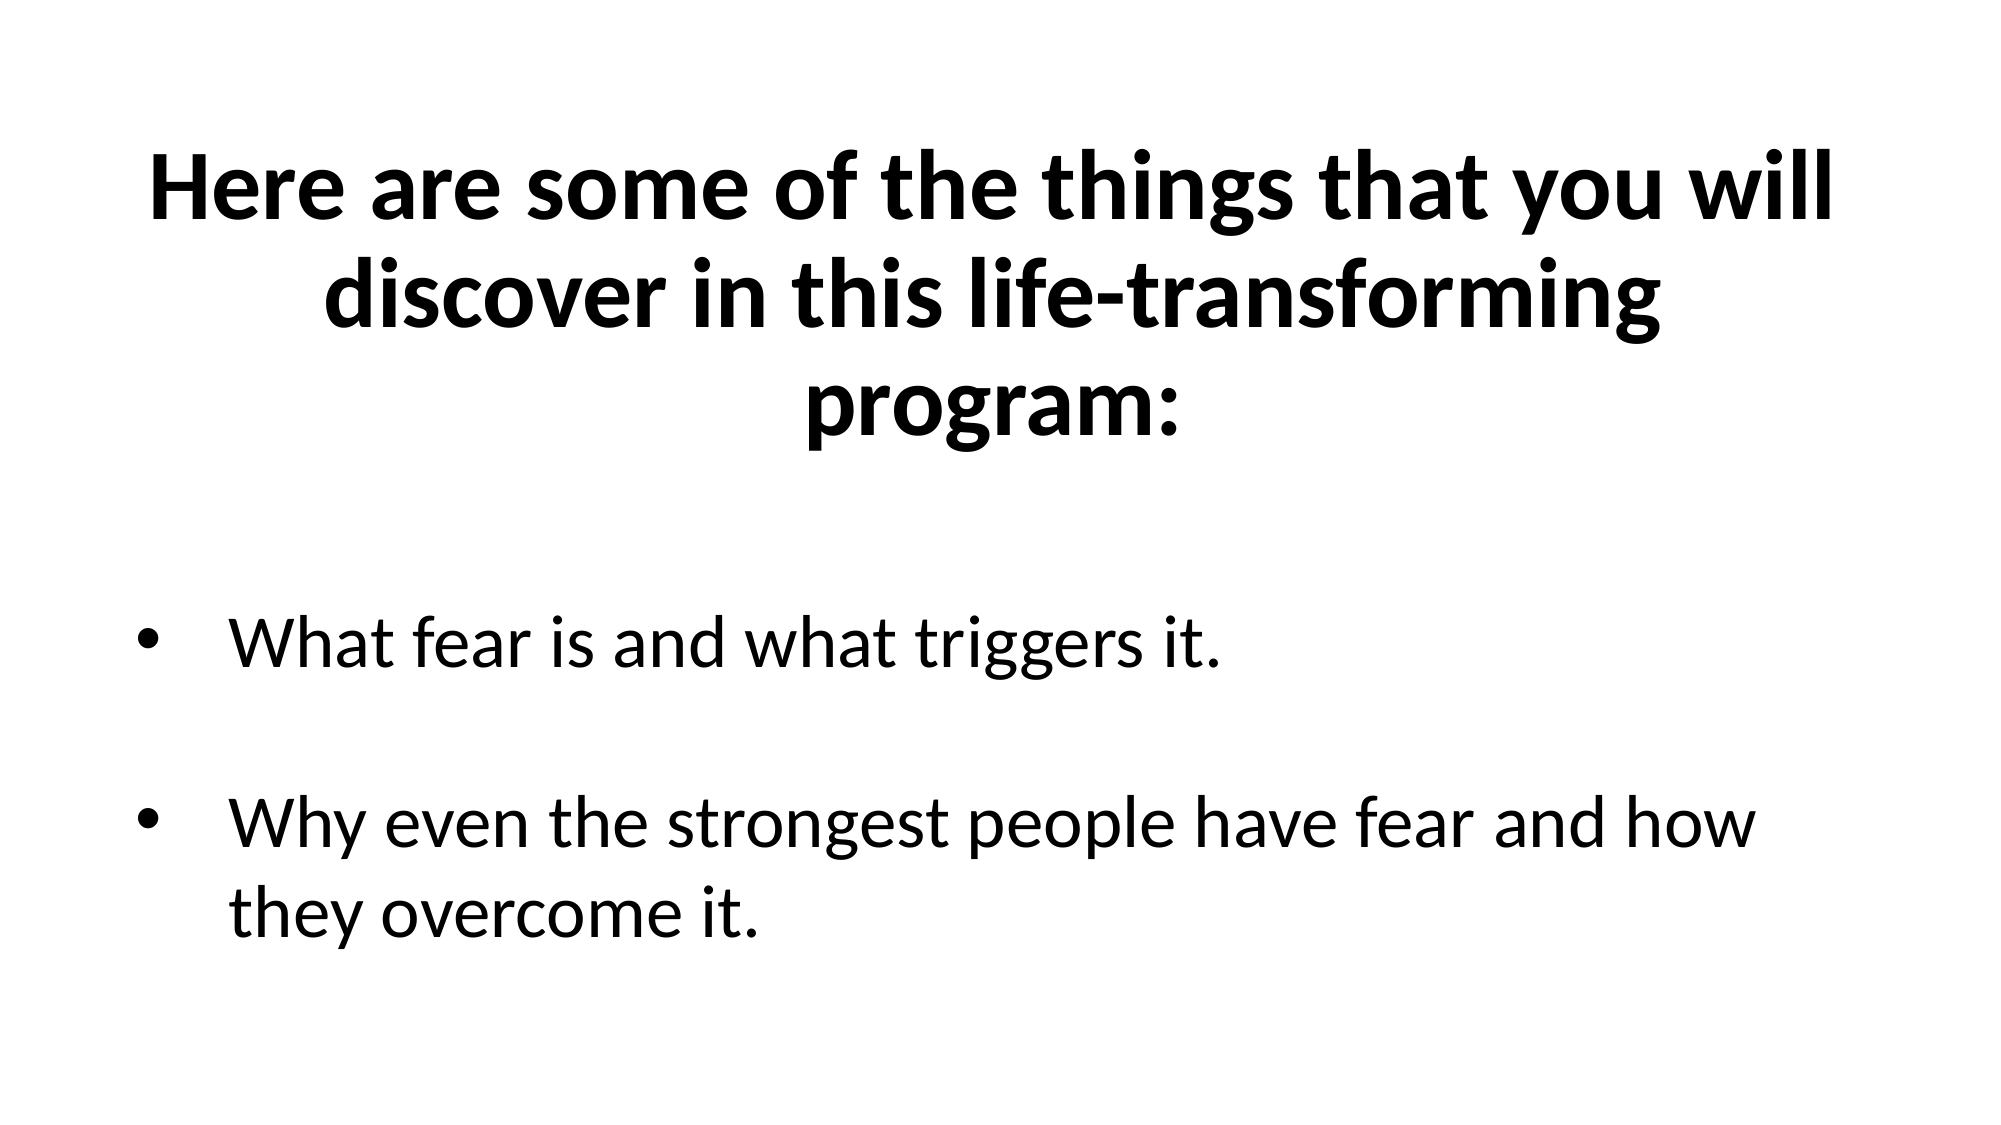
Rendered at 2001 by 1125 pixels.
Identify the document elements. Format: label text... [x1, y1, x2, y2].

list Here are some of the things that you will discover in this life-transforming program: [120, 125, 1867, 585]
text_box What fear is and what triggers it. Why even the strongest people have fear and how they overcome it. [120, 585, 1905, 1048]
